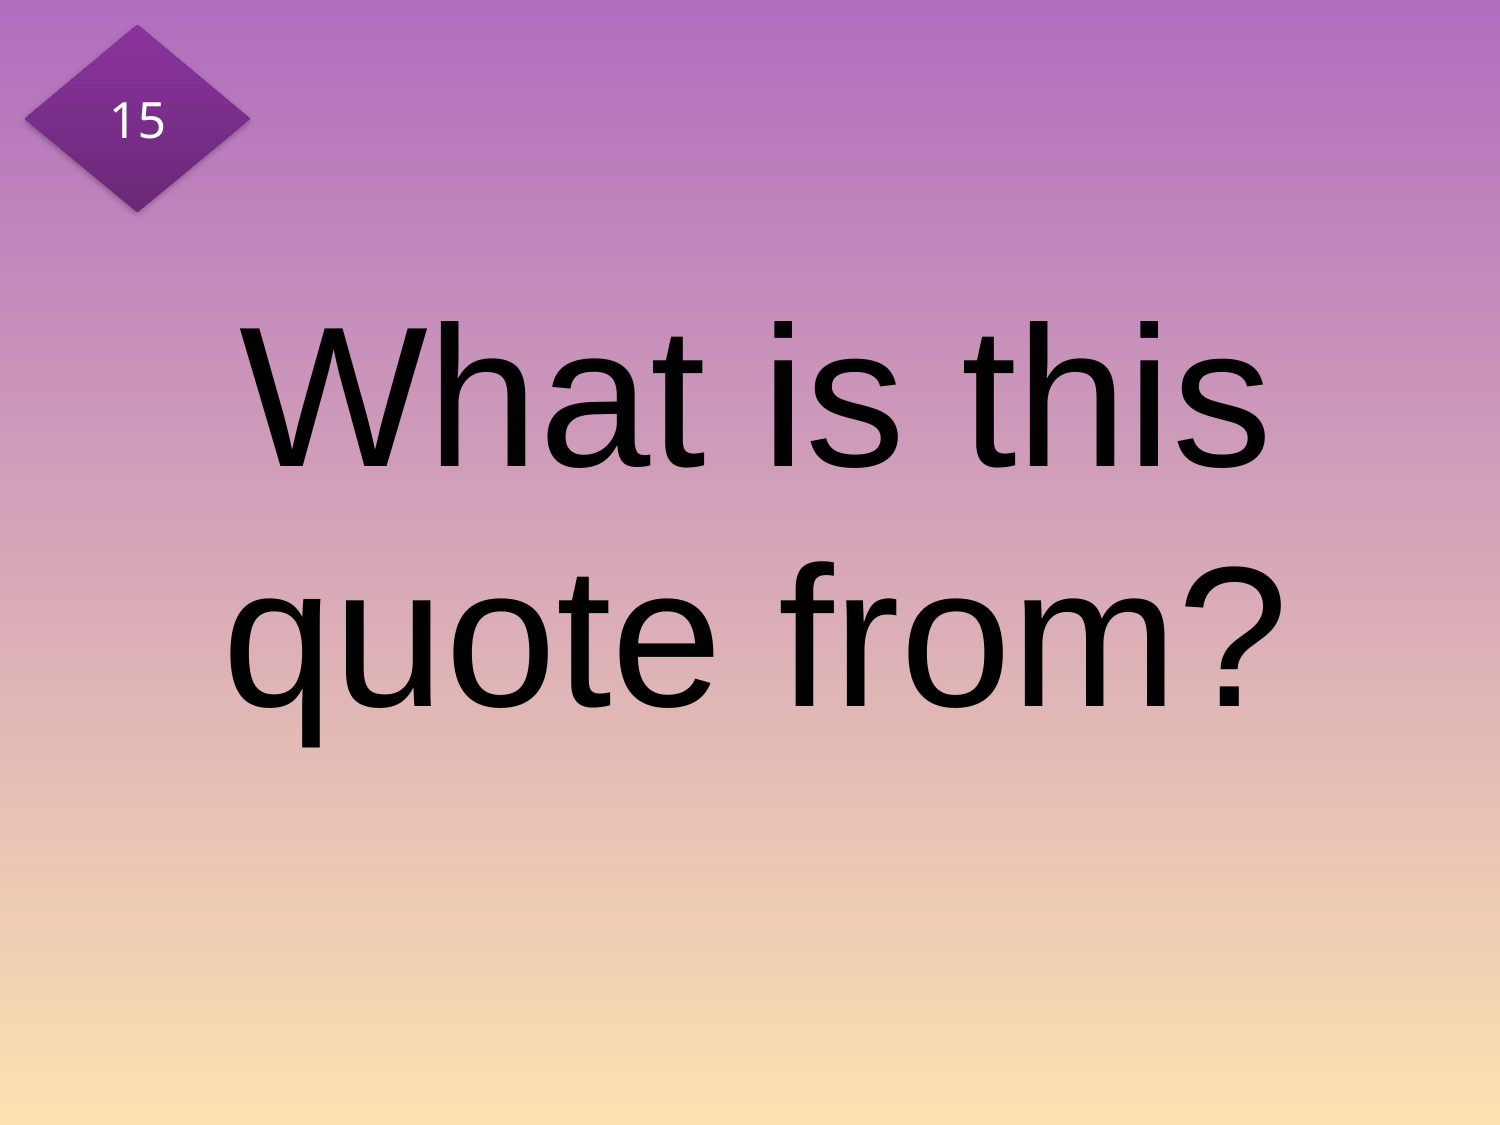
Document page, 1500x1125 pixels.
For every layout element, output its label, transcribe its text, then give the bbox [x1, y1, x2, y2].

title What is this quote from? [112, 137, 1401, 876]
text_box 15 [24, 24, 250, 213]
